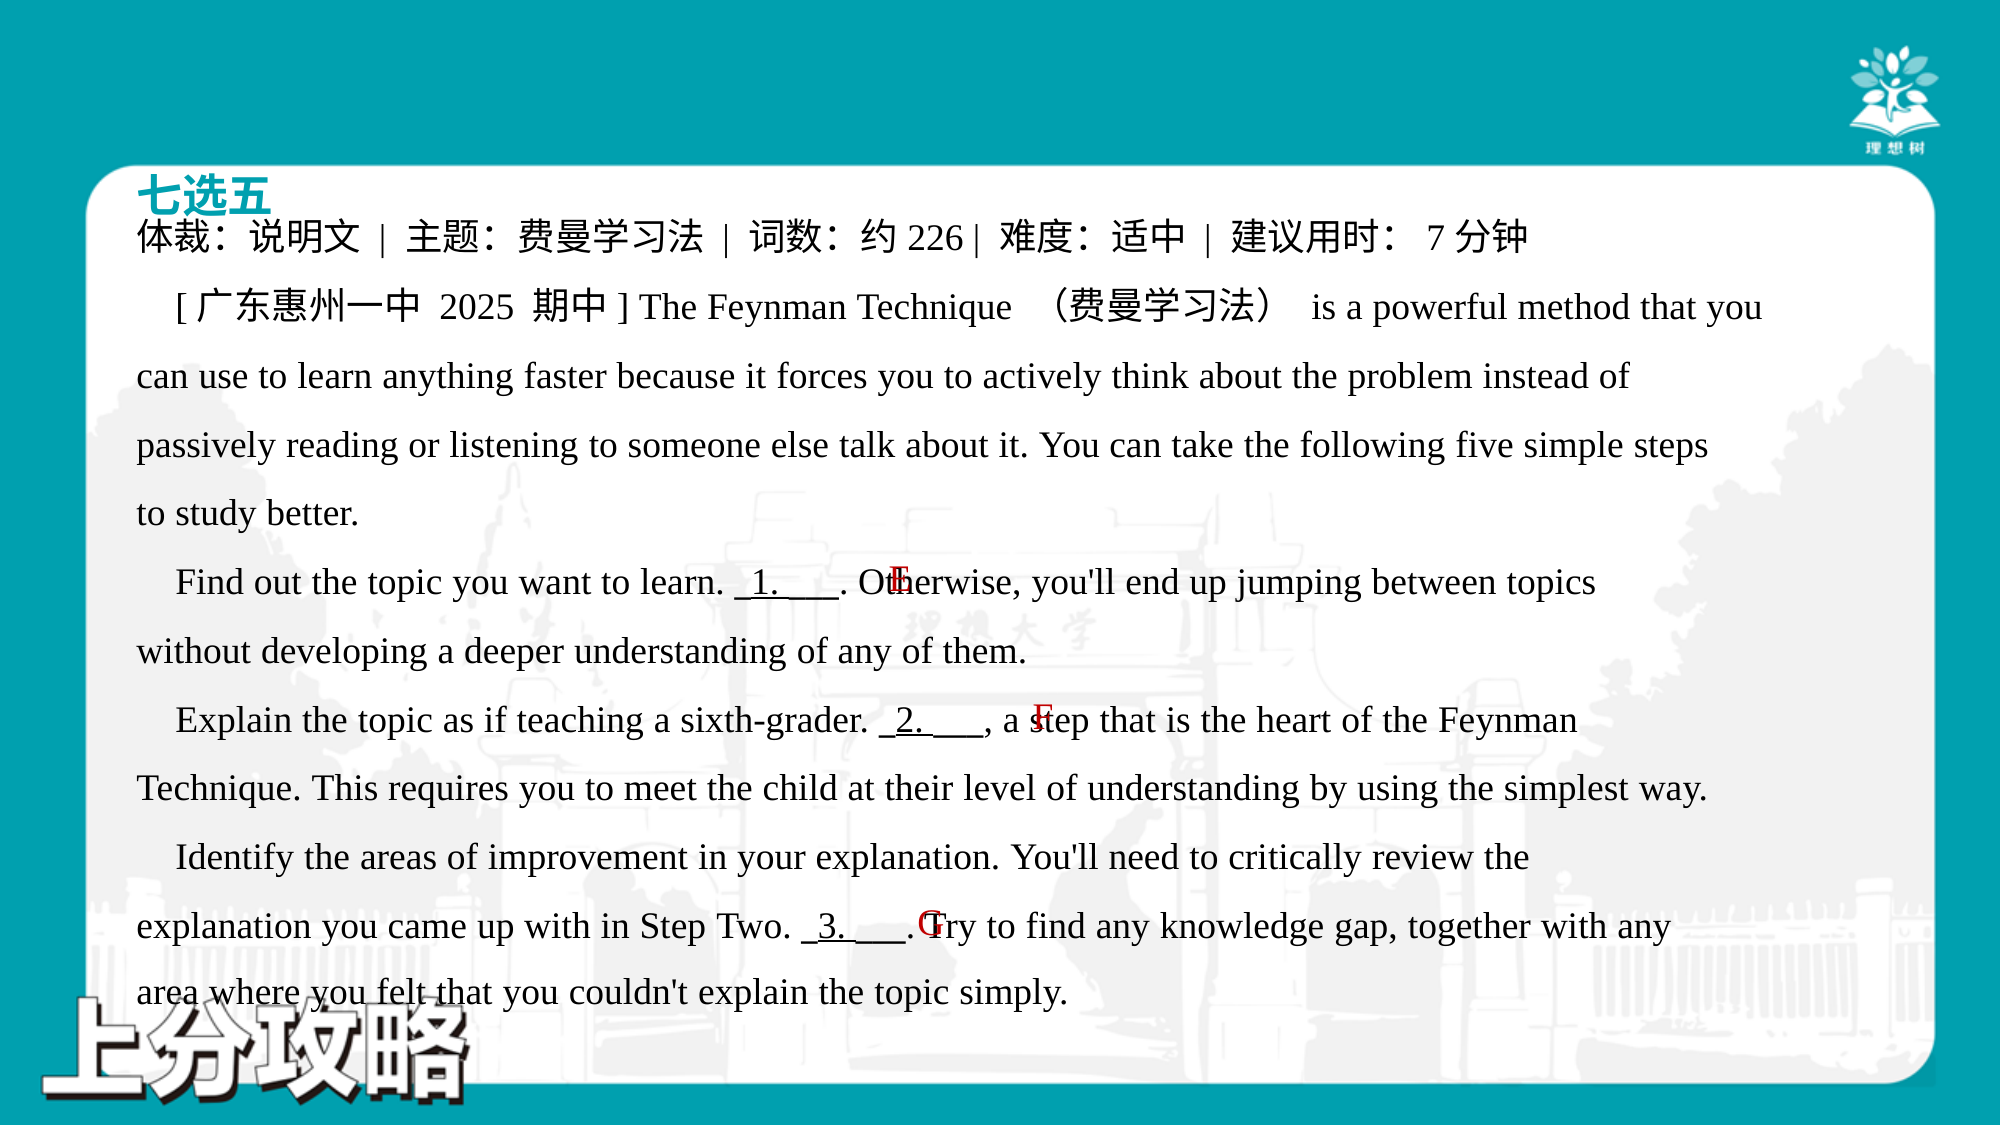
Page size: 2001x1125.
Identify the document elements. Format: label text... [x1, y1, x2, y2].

picture [0, 0, 2000, 1125]
text_box G [903, 874, 958, 936]
text_box 体裁：说明文 | 主题：费曼学习法 | 词数：约226 | 难度：适中 | 建议用时：7分钟 [广东惠州一中 2025 期中] The Feynman Technique （费曼学习法） is a powerful method that you can use to learn anything faster because it forces you to actively think about the problem instead of passively reading or listening to someone else talk about it. You can take the following five simple steps to study better. Find out the topic you want to learn. _1. ___. Otherwise, you'll end up jumping between topics without developing a deeper understanding of any of them. Explain the topic as if teaching a sixth-grader. _2. ___, a step that is the heart of the Feynman Technique. This requires you to meet the child at their level of understanding by using the simplest way. Identify the areas of improvement in your explanation. You'll need to critically review the explanation you came up with in Step Two. _3. ___. Try to find any knowledge gap, together with any area where you felt that you couldn't explain the topic simply.#5 [136, 189, 1865, 936]
text_box 七选五 [136, 165, 1865, 189]
text_box F [1018, 667, 1067, 730]
text_box E [874, 530, 926, 592]
